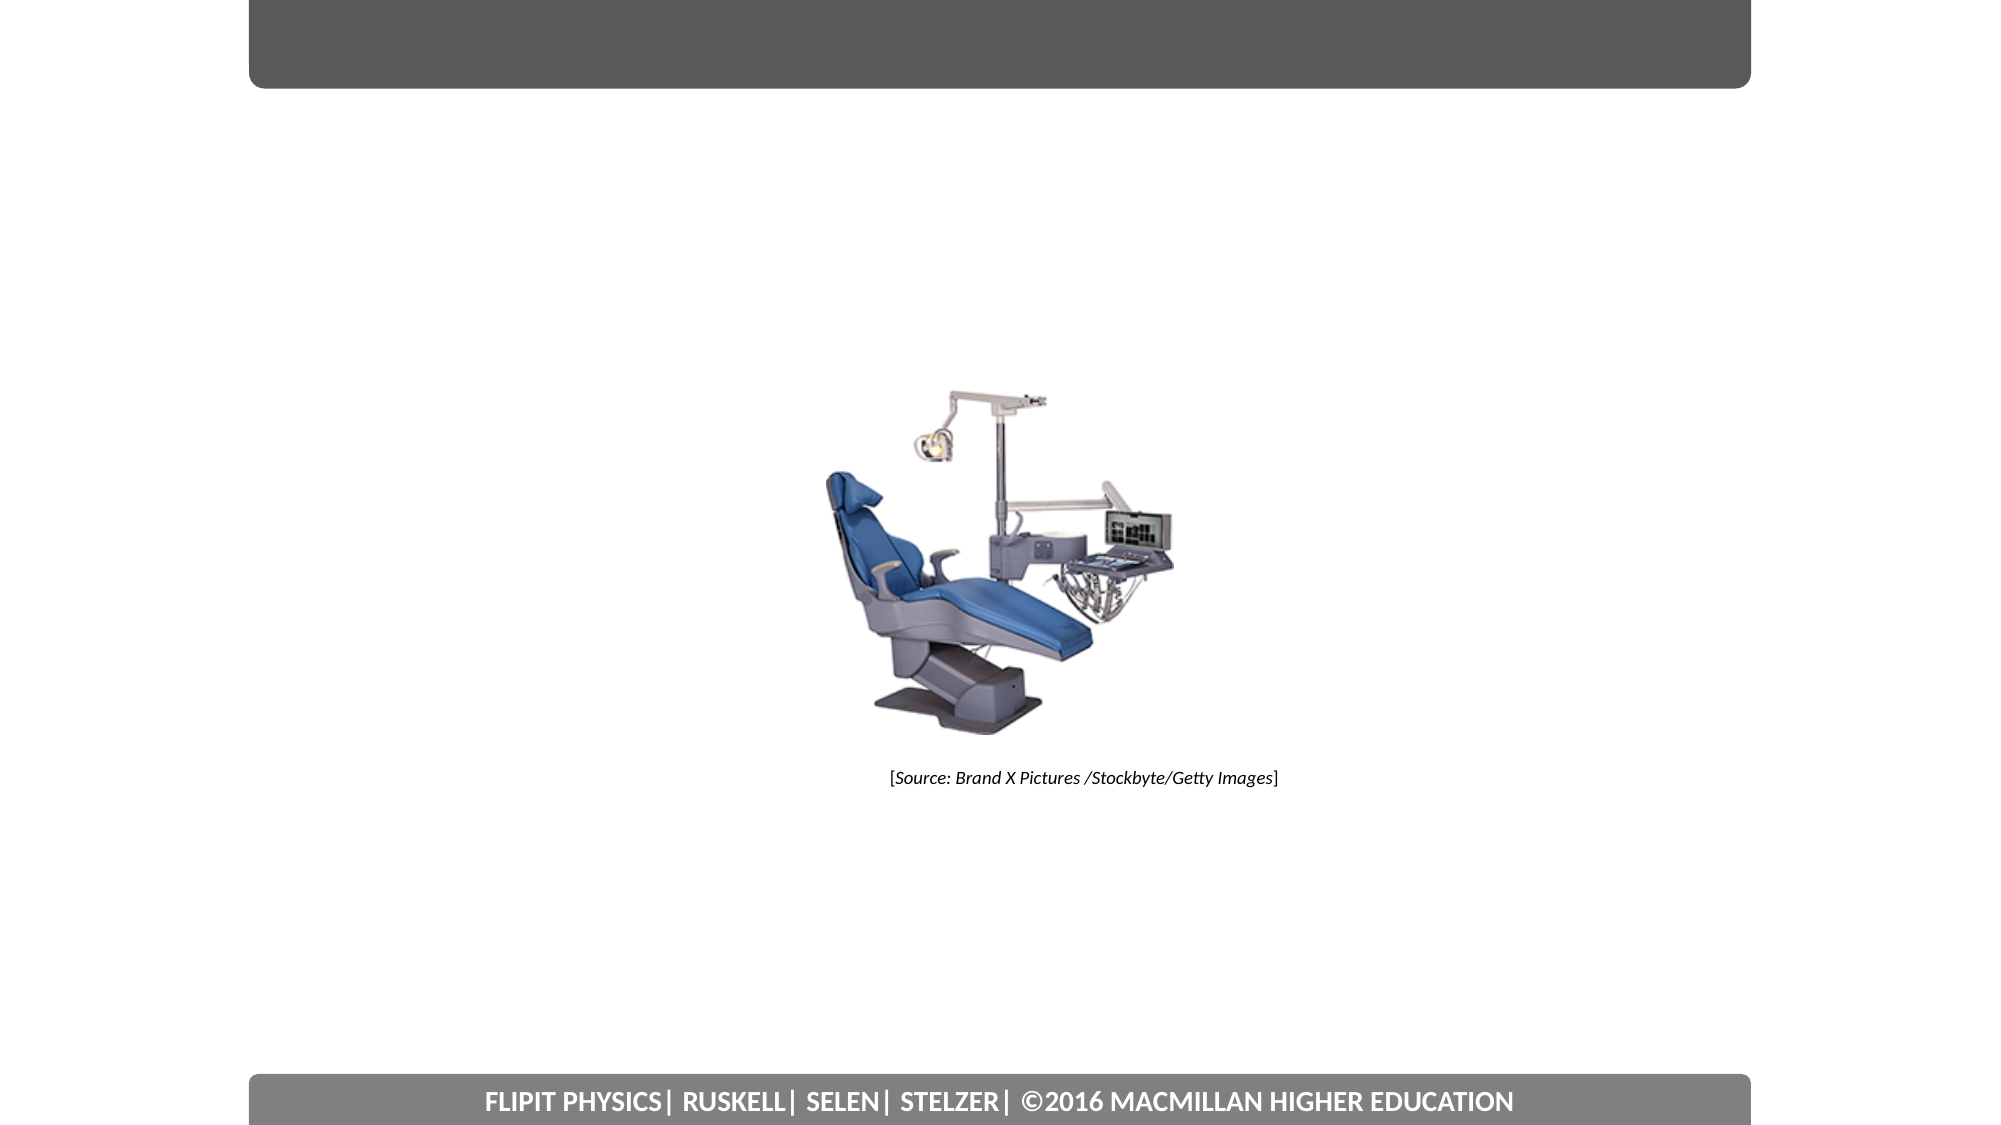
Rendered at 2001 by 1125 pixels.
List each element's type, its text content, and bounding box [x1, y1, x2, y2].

text_box [Source: Brand X Pictures /Stockbyte/Getty Images] [755, 758, 1294, 796]
text_box [248, 0, 1752, 89]
picture [826, 390, 1174, 735]
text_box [249, 1074, 1750, 1125]
